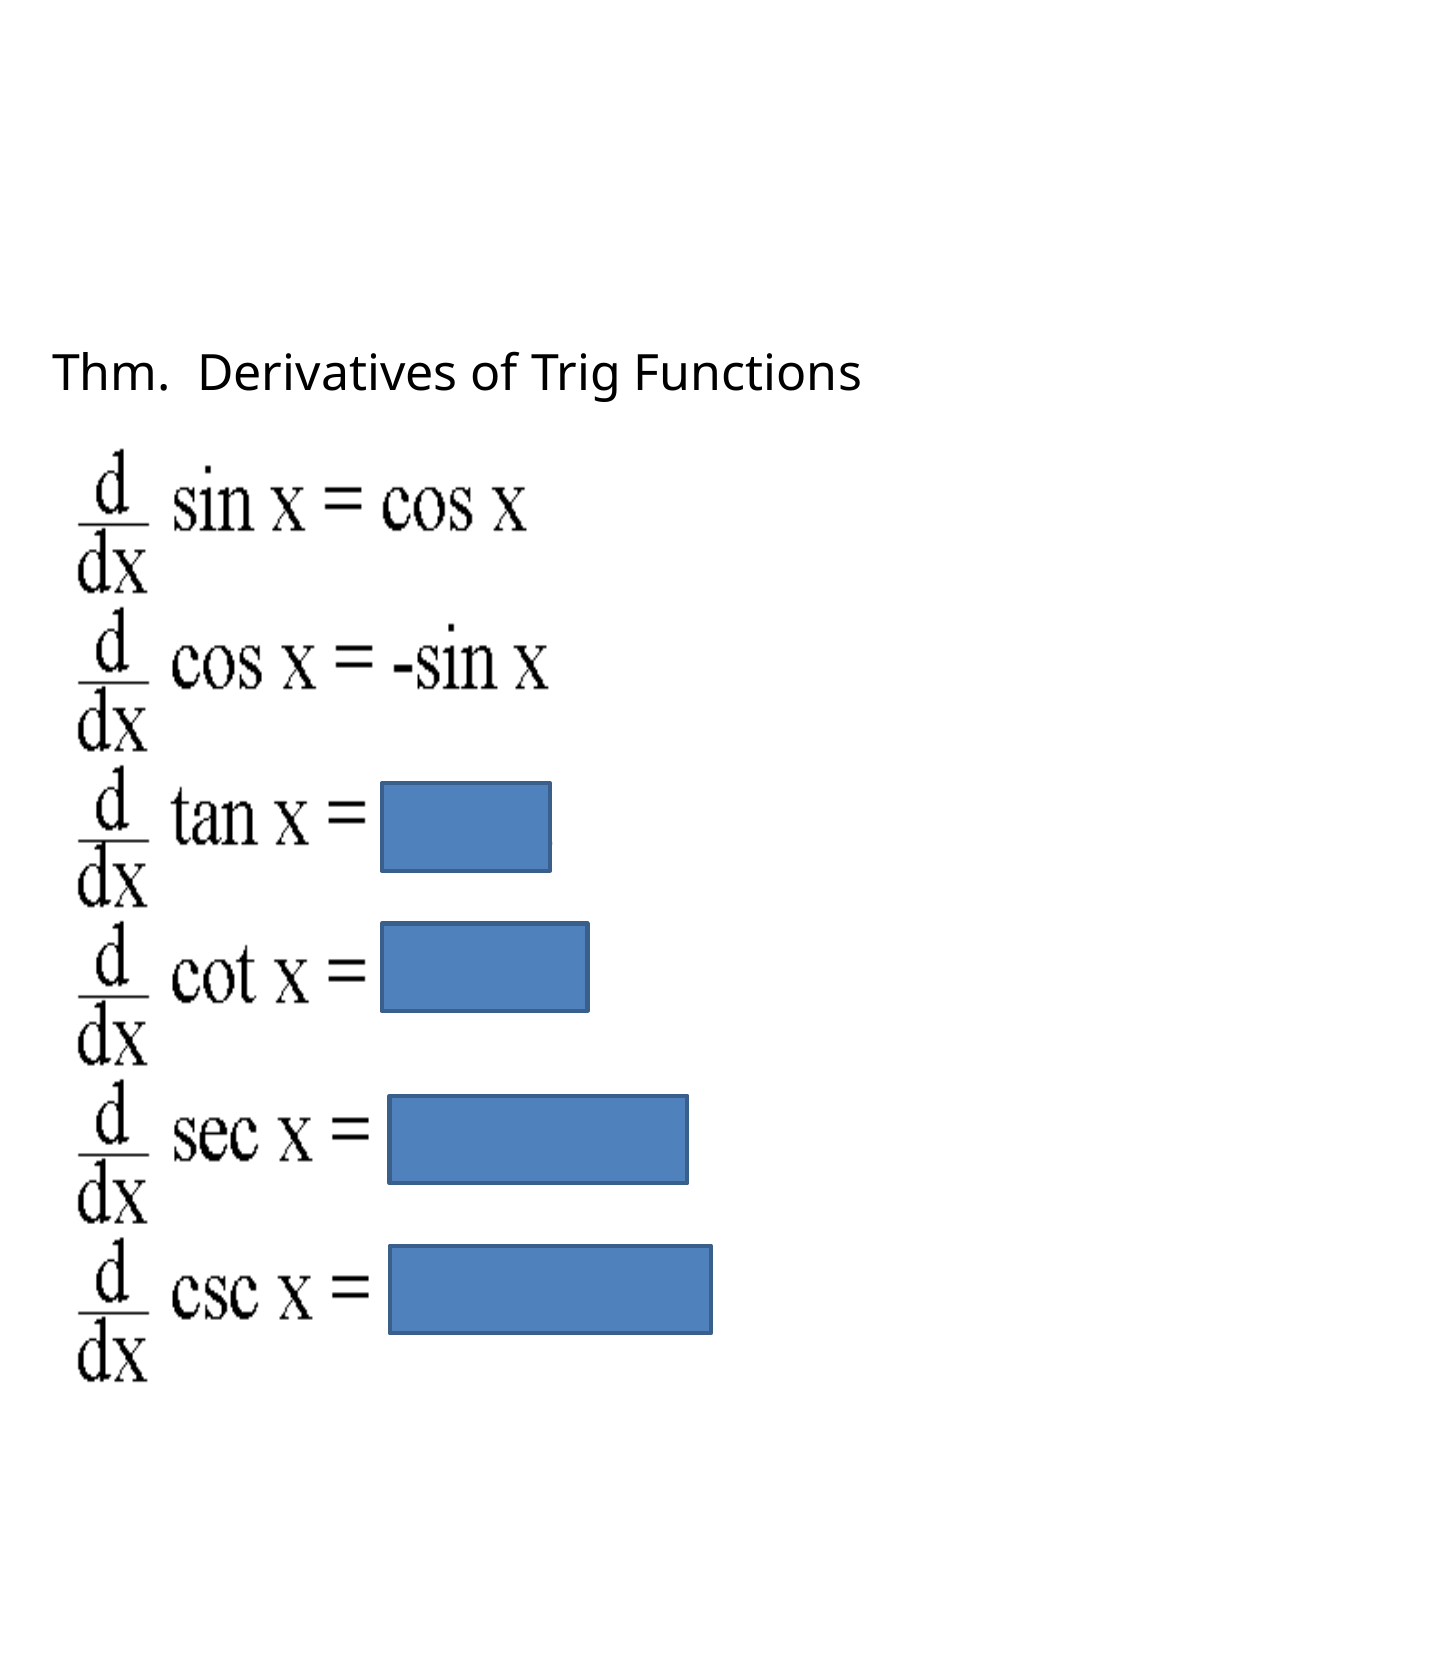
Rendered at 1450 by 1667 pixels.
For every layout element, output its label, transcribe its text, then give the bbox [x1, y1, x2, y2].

text_box Thm. Derivatives of Trig Functions [37, 333, 933, 408]
picture [74, 445, 712, 1388]
